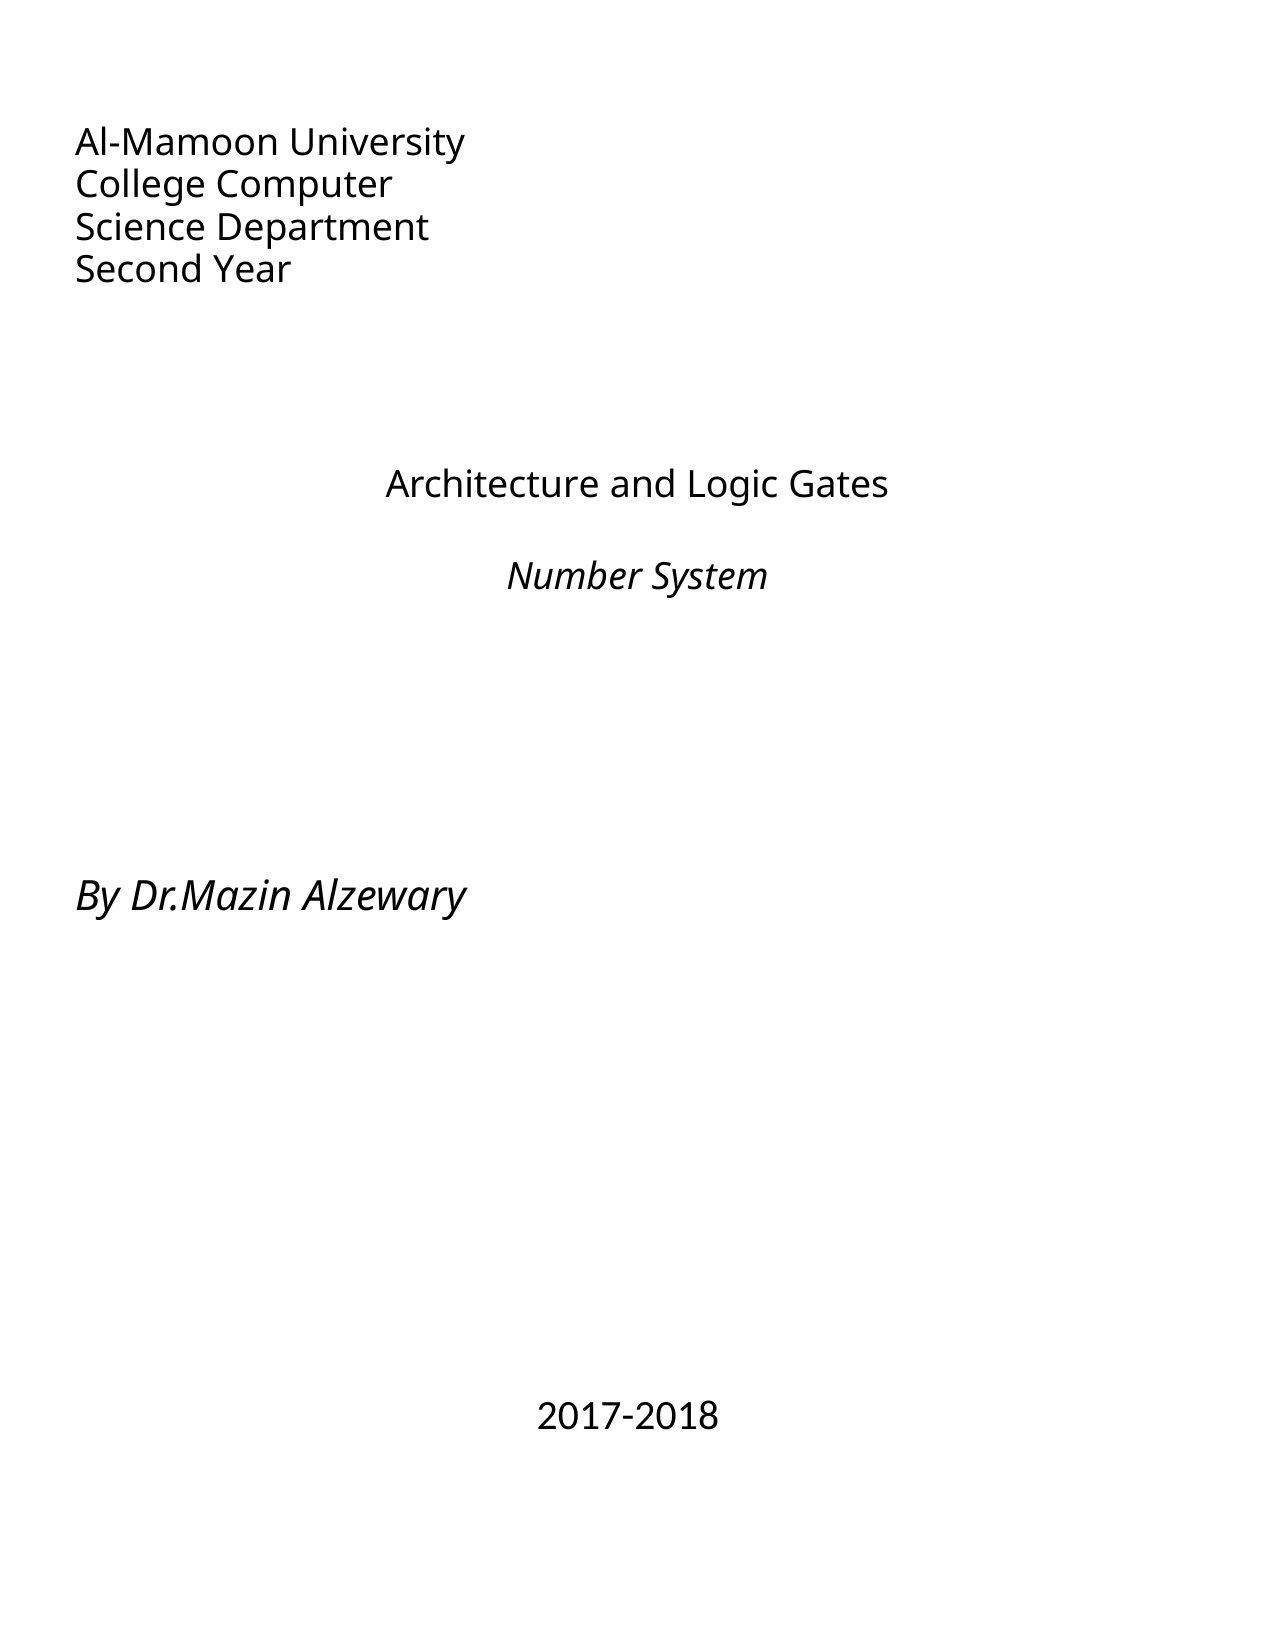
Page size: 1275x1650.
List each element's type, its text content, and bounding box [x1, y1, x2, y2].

text_box By Dr.Mazin Alzewary [72, 868, 545, 919]
text_box Architecture and Logic Gates Number System [339, 460, 936, 597]
text_box Al-Mamoon University College Computer Science Department Second Year [72, 121, 516, 291]
text_box 2017-2018 [534, 1387, 763, 1438]
